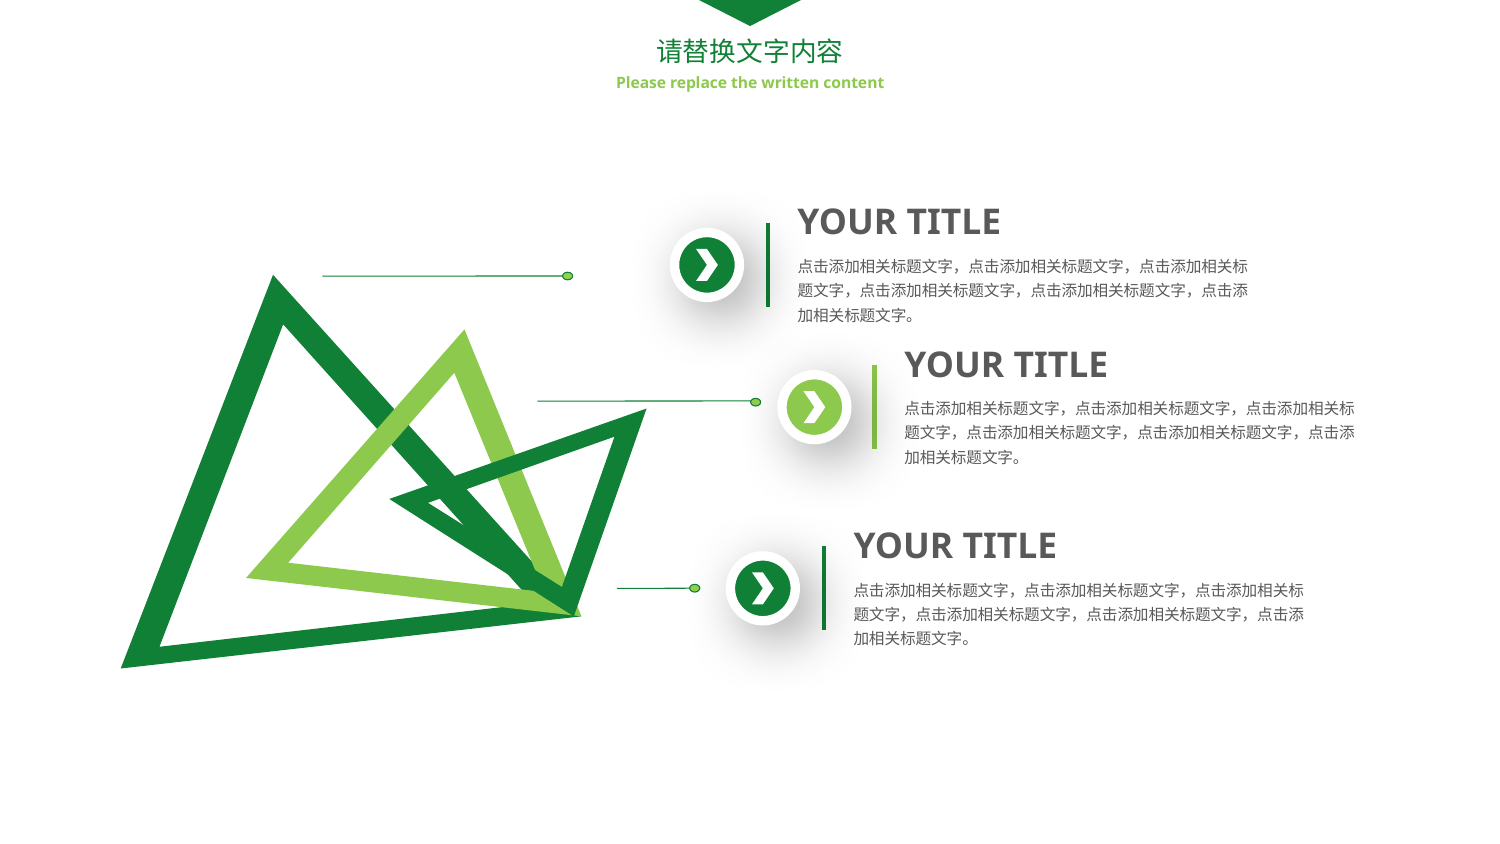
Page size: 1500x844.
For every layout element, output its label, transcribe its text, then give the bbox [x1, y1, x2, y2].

text_box YOUR TITLE [838, 515, 1193, 573]
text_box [537, 398, 762, 407]
text_box [575, 607, 582, 617]
text_box [389, 415, 645, 617]
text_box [781, 374, 848, 440]
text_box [616, 584, 701, 593]
text_box [120, 274, 578, 669]
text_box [674, 232, 740, 298]
text_box [694, 0, 806, 28]
text_box [246, 329, 571, 616]
text_box 点击添加相关标题文字，点击添加相关标题文字，点击添加相关标题文字，点击添加相关标题文字，点击添加相关标题文字，点击添加相关标题文字。 [838, 567, 1333, 655]
text_box Please replace the written content [601, 65, 899, 99]
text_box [730, 555, 796, 621]
text_box YOUR TITLE [889, 334, 1244, 392]
text_box 点击添加相关标题文字，点击添加相关标题文字，点击添加相关标题文字，点击添加相关标题文字，点击添加相关标题文字，点击添加相关标题文字。 [782, 244, 1277, 332]
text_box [321, 271, 573, 281]
text_box 点击添加相关标题文字，点击添加相关标题文字，点击添加相关标题文字，点击添加相关标题文字，点击添加相关标题文字，点击添加相关标题文字。 [889, 386, 1384, 474]
text_box 请替换文字内容 [641, 27, 859, 75]
text_box YOUR TITLE [782, 192, 1137, 250]
